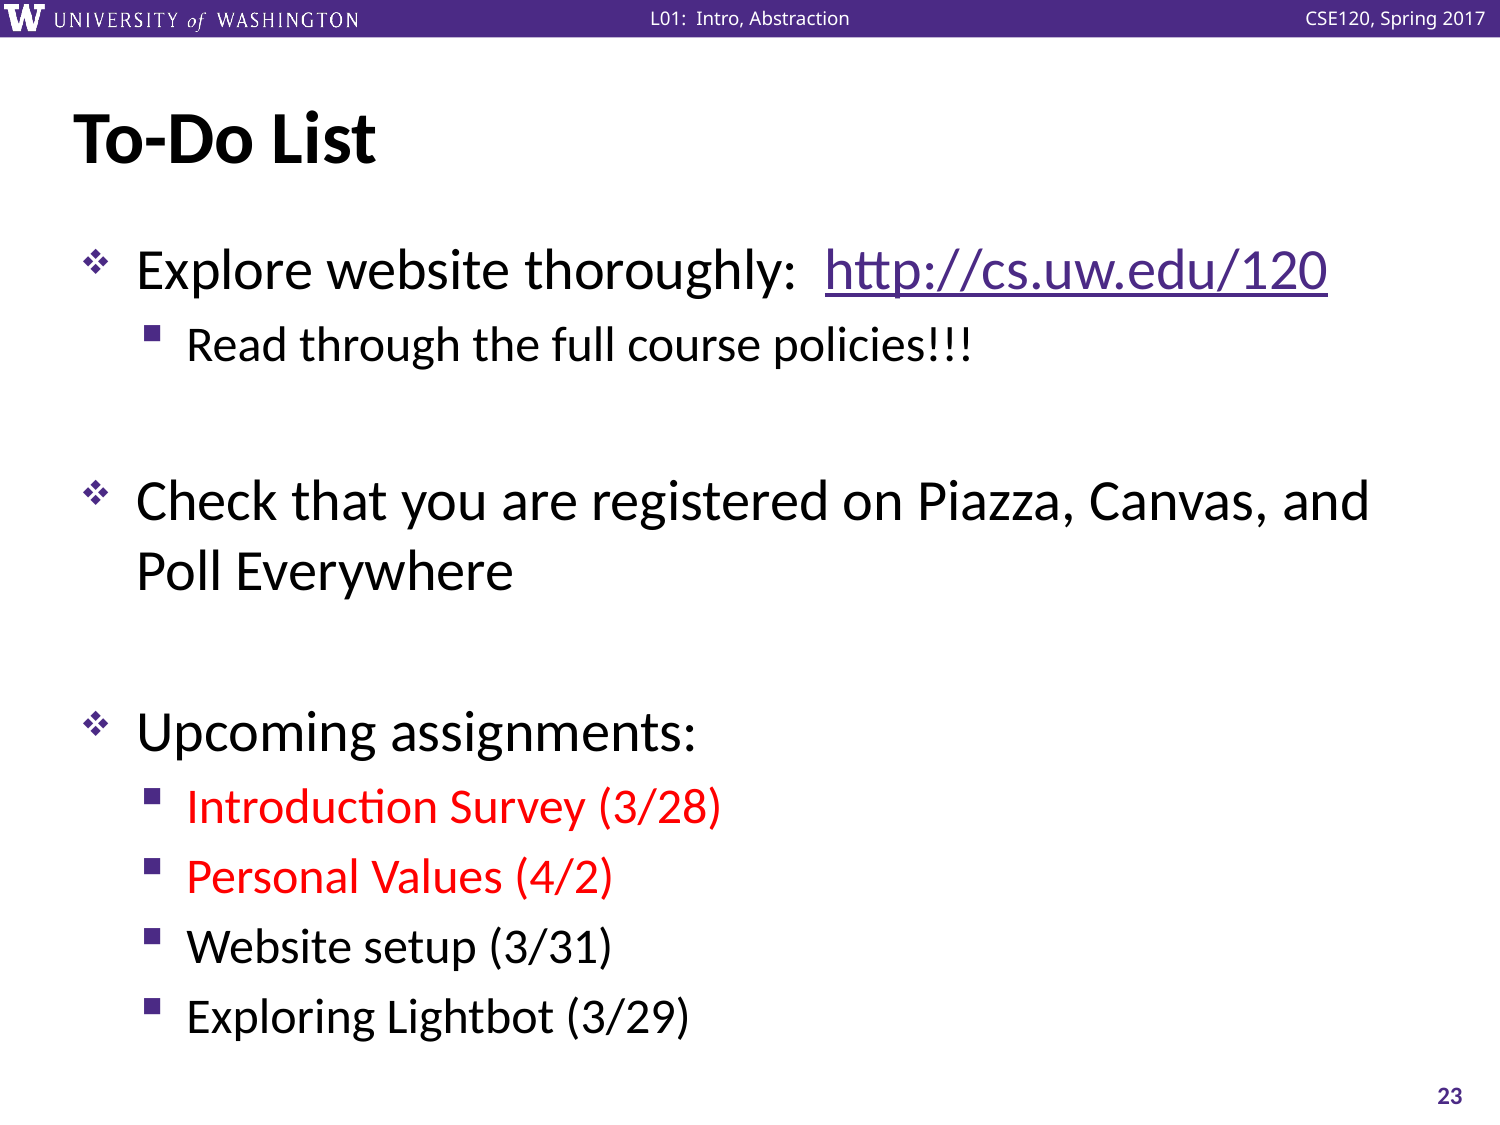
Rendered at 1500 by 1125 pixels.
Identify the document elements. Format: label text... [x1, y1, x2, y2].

slide_number 23 [1400, 1065, 1500, 1125]
list Explore website thoroughly: http://cs.uw.edu/120 Read through the full course policies!!! Check that you are registered on Piazza, Canvas, and Poll Everywhere Upcoming assignments: Introduction Survey (3/28) Personal Values (4/2) Website setup (3/31) Exploring Lightbot (3/29) [64, 223, 1438, 1040]
title To-Do List [58, 71, 1438, 197]
picture [4, 4, 358, 32]
